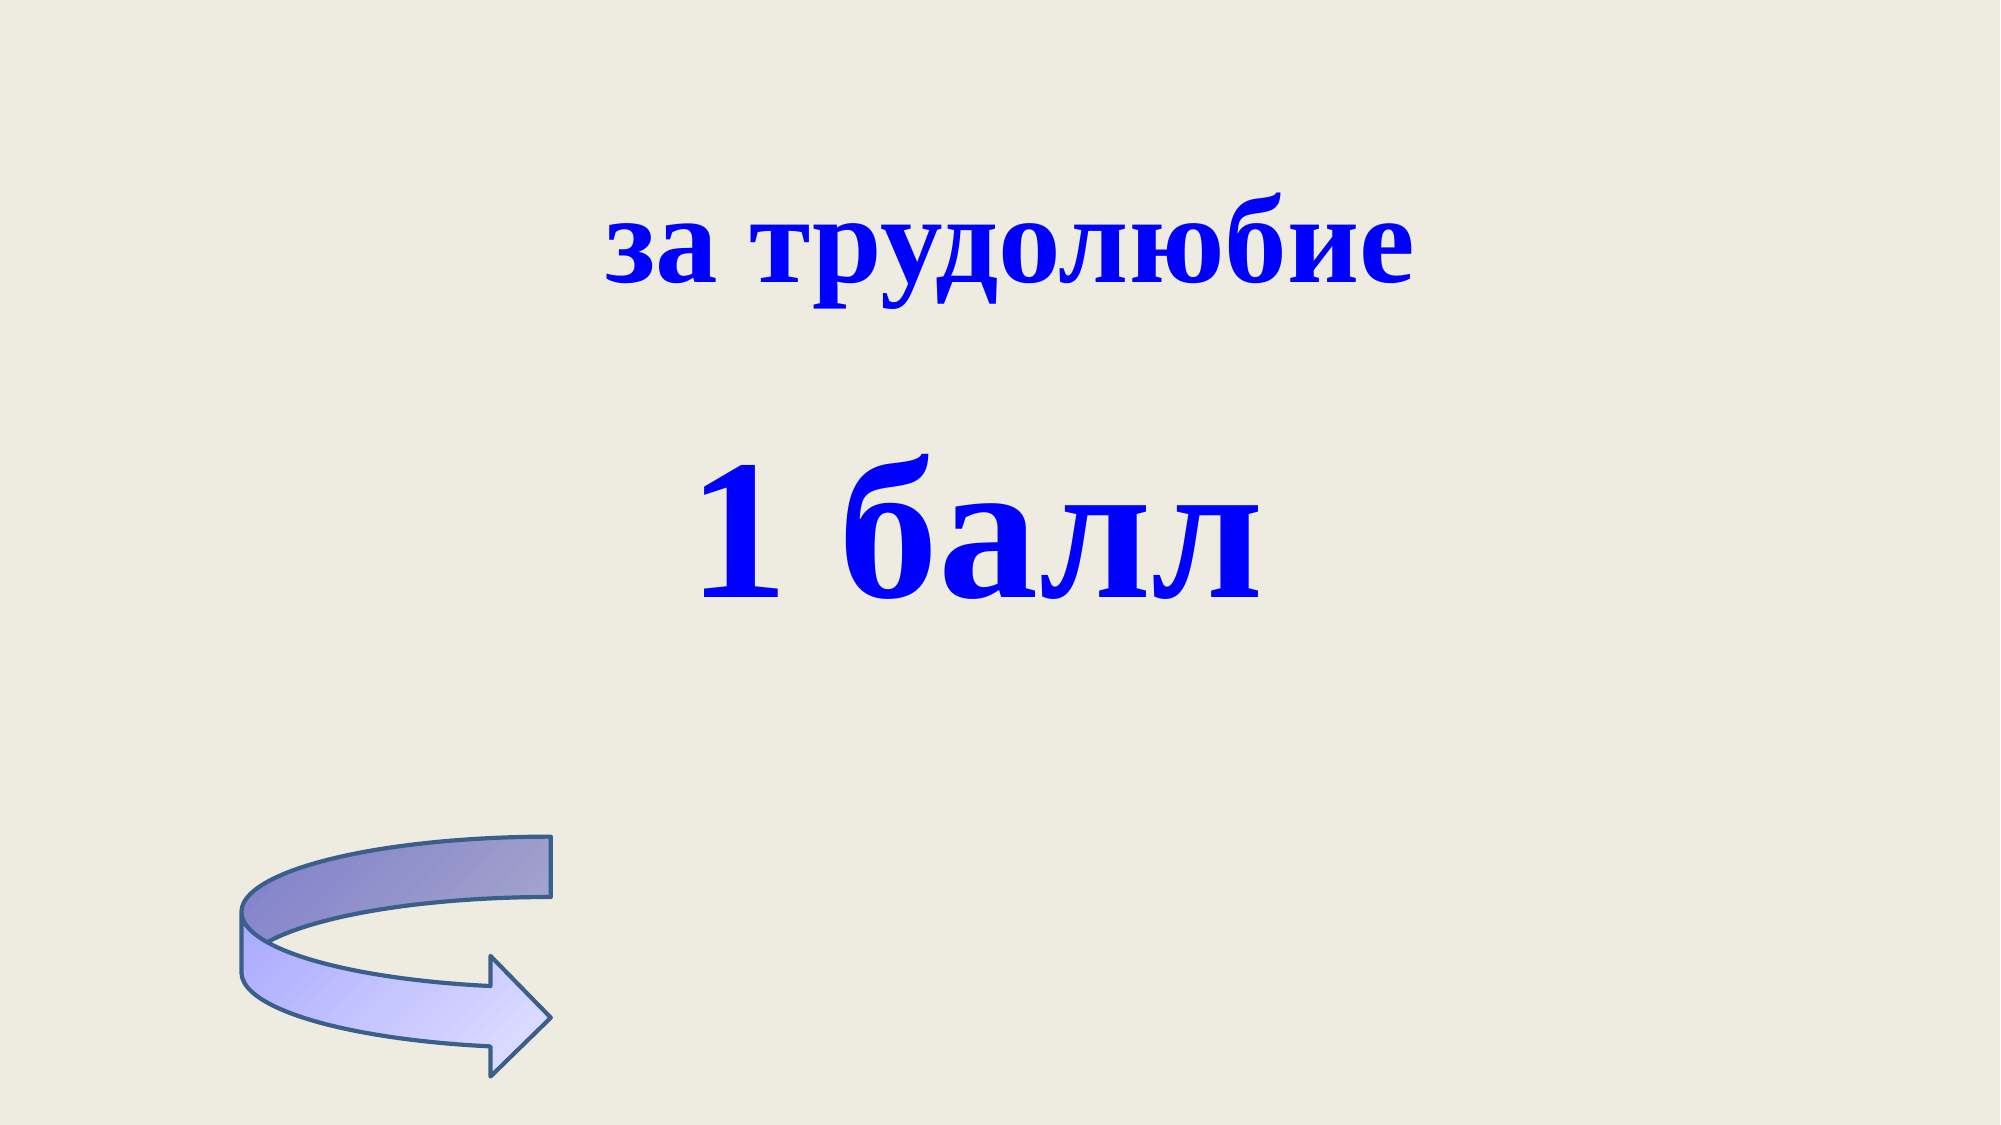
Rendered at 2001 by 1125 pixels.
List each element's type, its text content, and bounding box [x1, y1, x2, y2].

text_box [239, 834, 553, 1079]
text_box за трудолюбие 1 балл [105, 149, 1947, 645]
